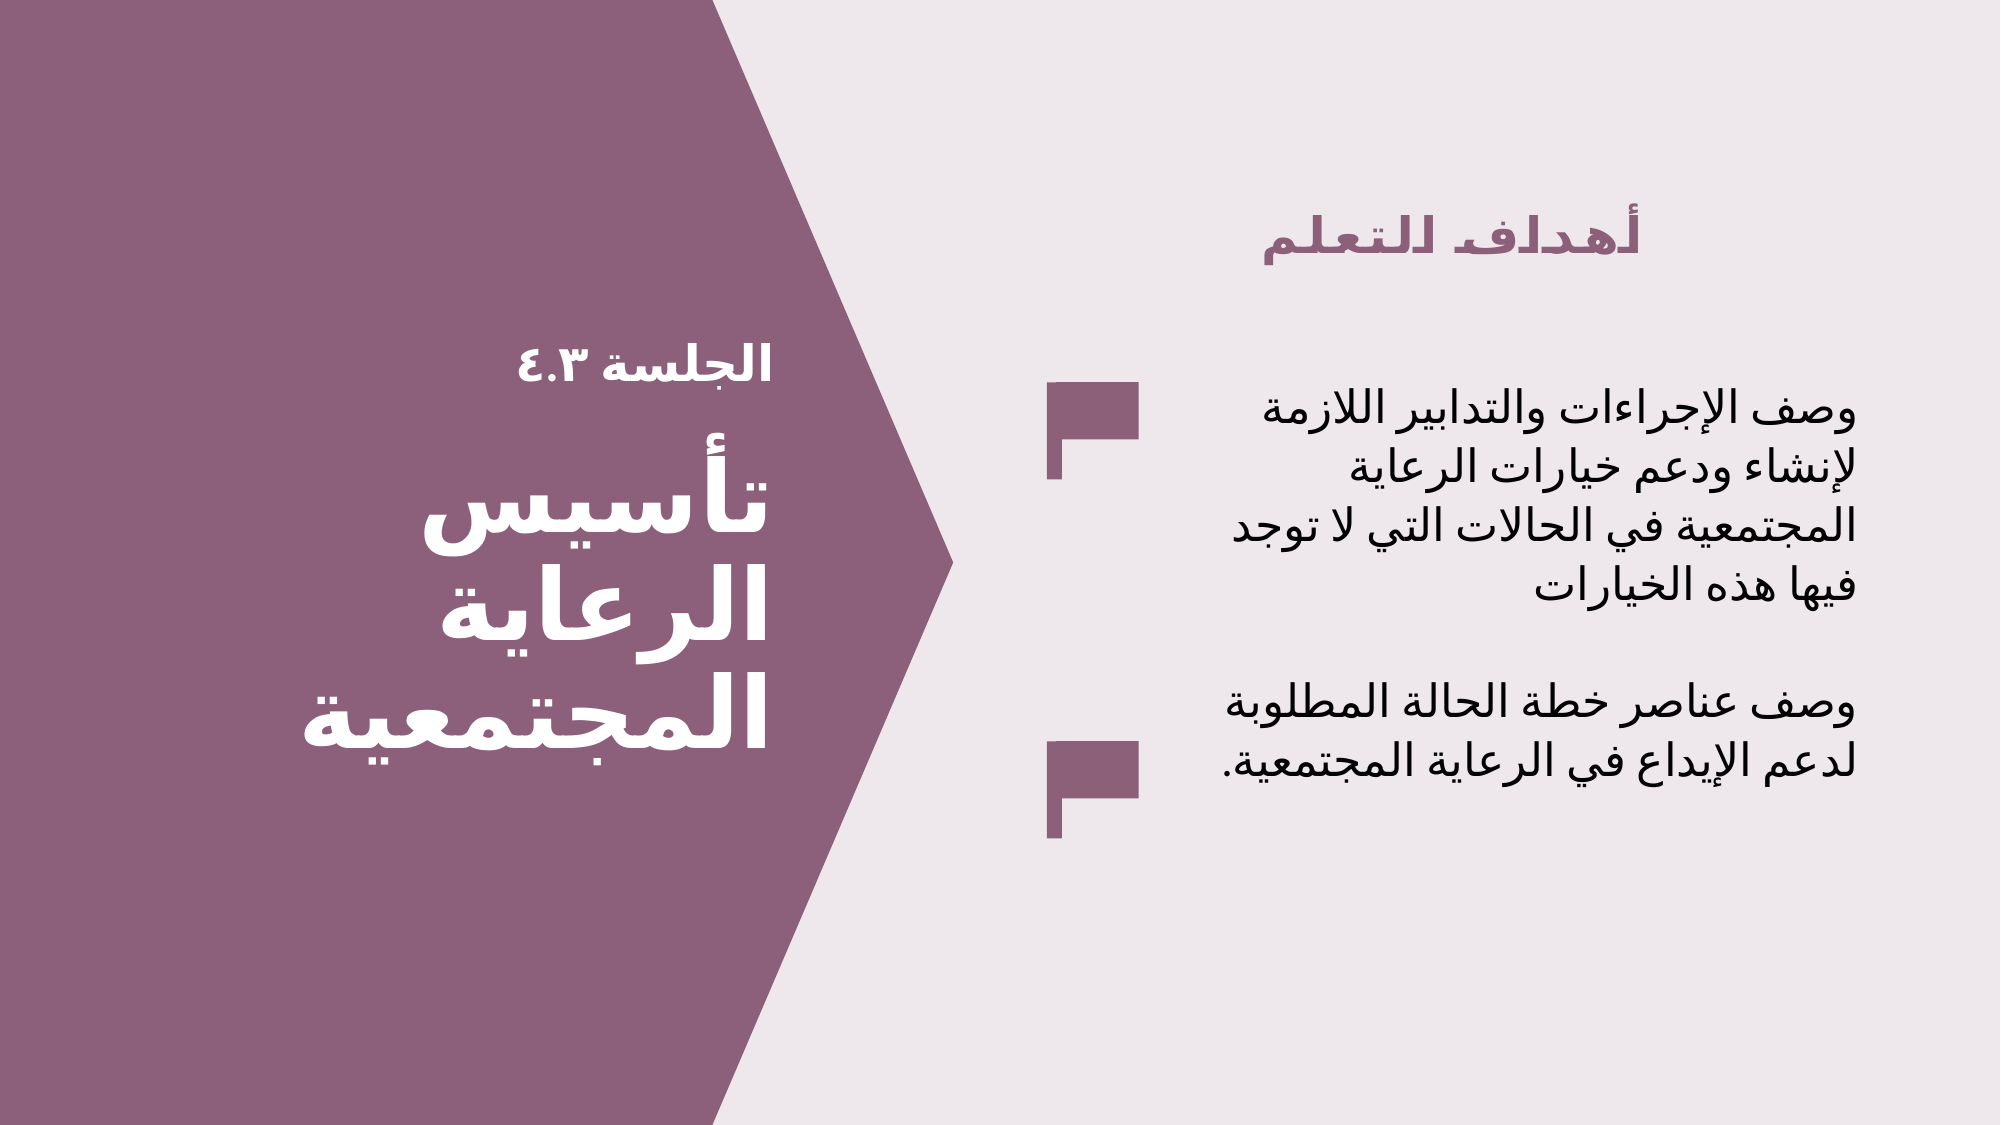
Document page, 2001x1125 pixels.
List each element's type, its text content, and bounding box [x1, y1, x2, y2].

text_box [1046, 381, 1139, 480]
text_box أهداف التعلم [1046, 196, 1858, 272]
title الجلسة ٤.٣ تأسيس الرعاية المجتمعية [130, 508, 790, 601]
text_box وصف الإجراءات والتدابير اللازمة لإنشاء ودعم خيارات الرعاية المجتمعية في الحالات التي لا توجد فيها هذه الخيارات وصف عناصر خطة الحالة المطلوبة لدعم الإيداع في الرعاية المجتمعية. [1189, 366, 1874, 794]
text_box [1046, 740, 1139, 839]
